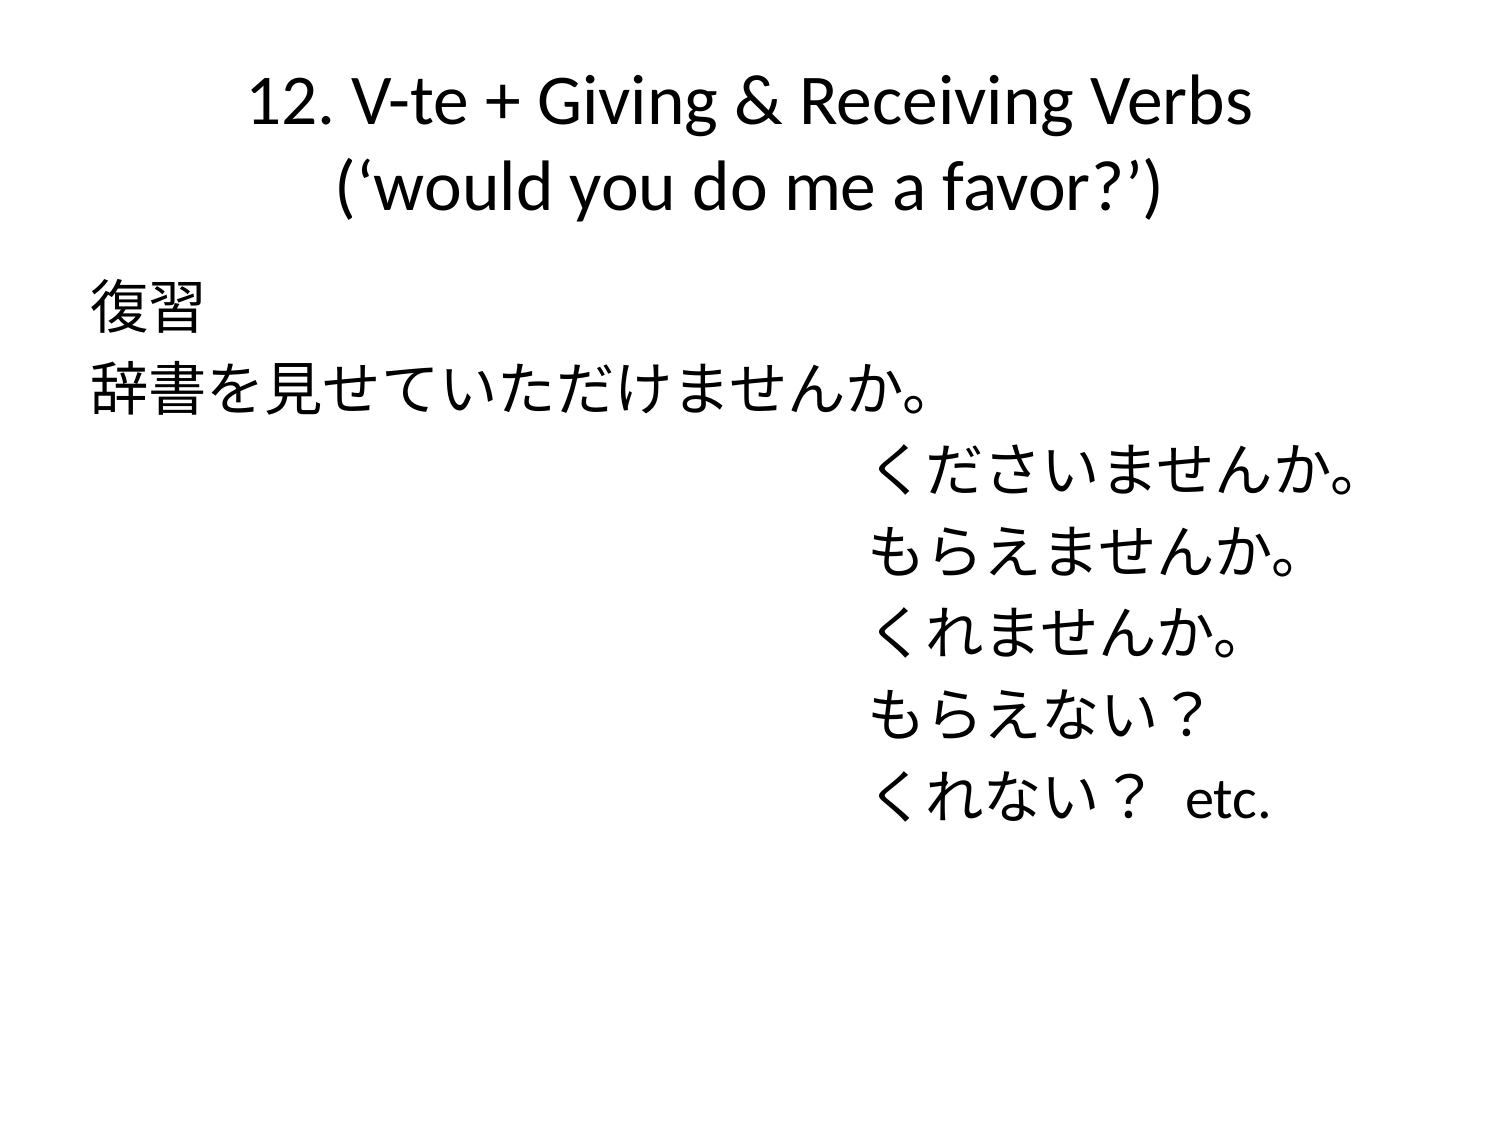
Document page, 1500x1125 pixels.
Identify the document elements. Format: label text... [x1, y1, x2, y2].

list 復習 辞書を見せていただけませんか。 くださいませんか。 もらえませんか。 くれませんか。 もらえない？ くれない？ etc. [75, 262, 1405, 860]
title 12. V-te + Giving & Receiving Verbs (‘would you do me a favor?’) [75, 45, 1425, 233]
